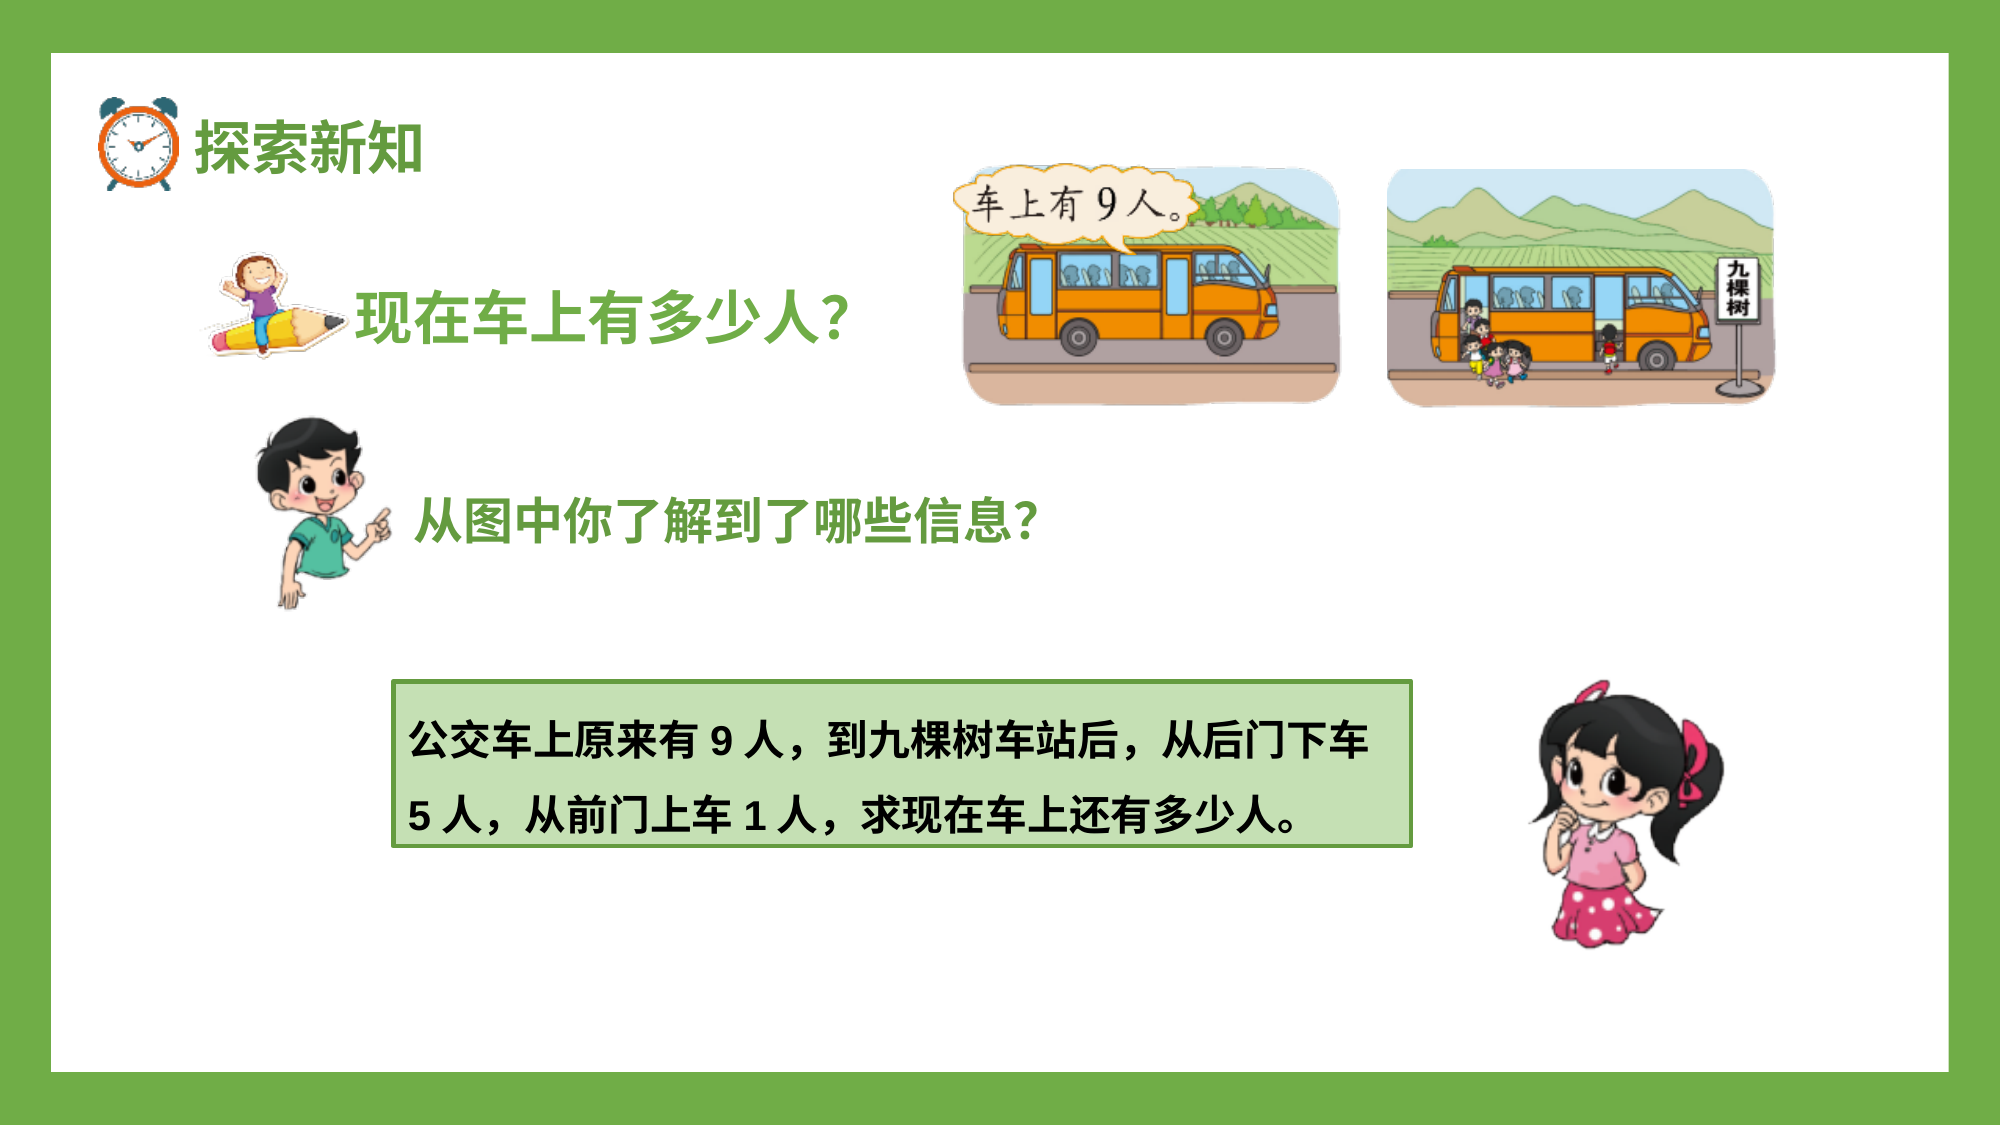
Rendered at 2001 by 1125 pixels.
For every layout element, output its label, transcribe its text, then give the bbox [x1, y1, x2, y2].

text_box 公交车上原来有9人，到九棵树车站后，从后门下车5人，从前门上车1人，求现在车上还有多少人。 [393, 681, 1411, 847]
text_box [97, 97, 554, 191]
picture [1518, 672, 1729, 956]
text_box 从图中你了解到了哪些信息？ [398, 482, 1079, 558]
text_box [952, 161, 1780, 412]
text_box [178, 239, 952, 394]
picture [250, 413, 394, 613]
